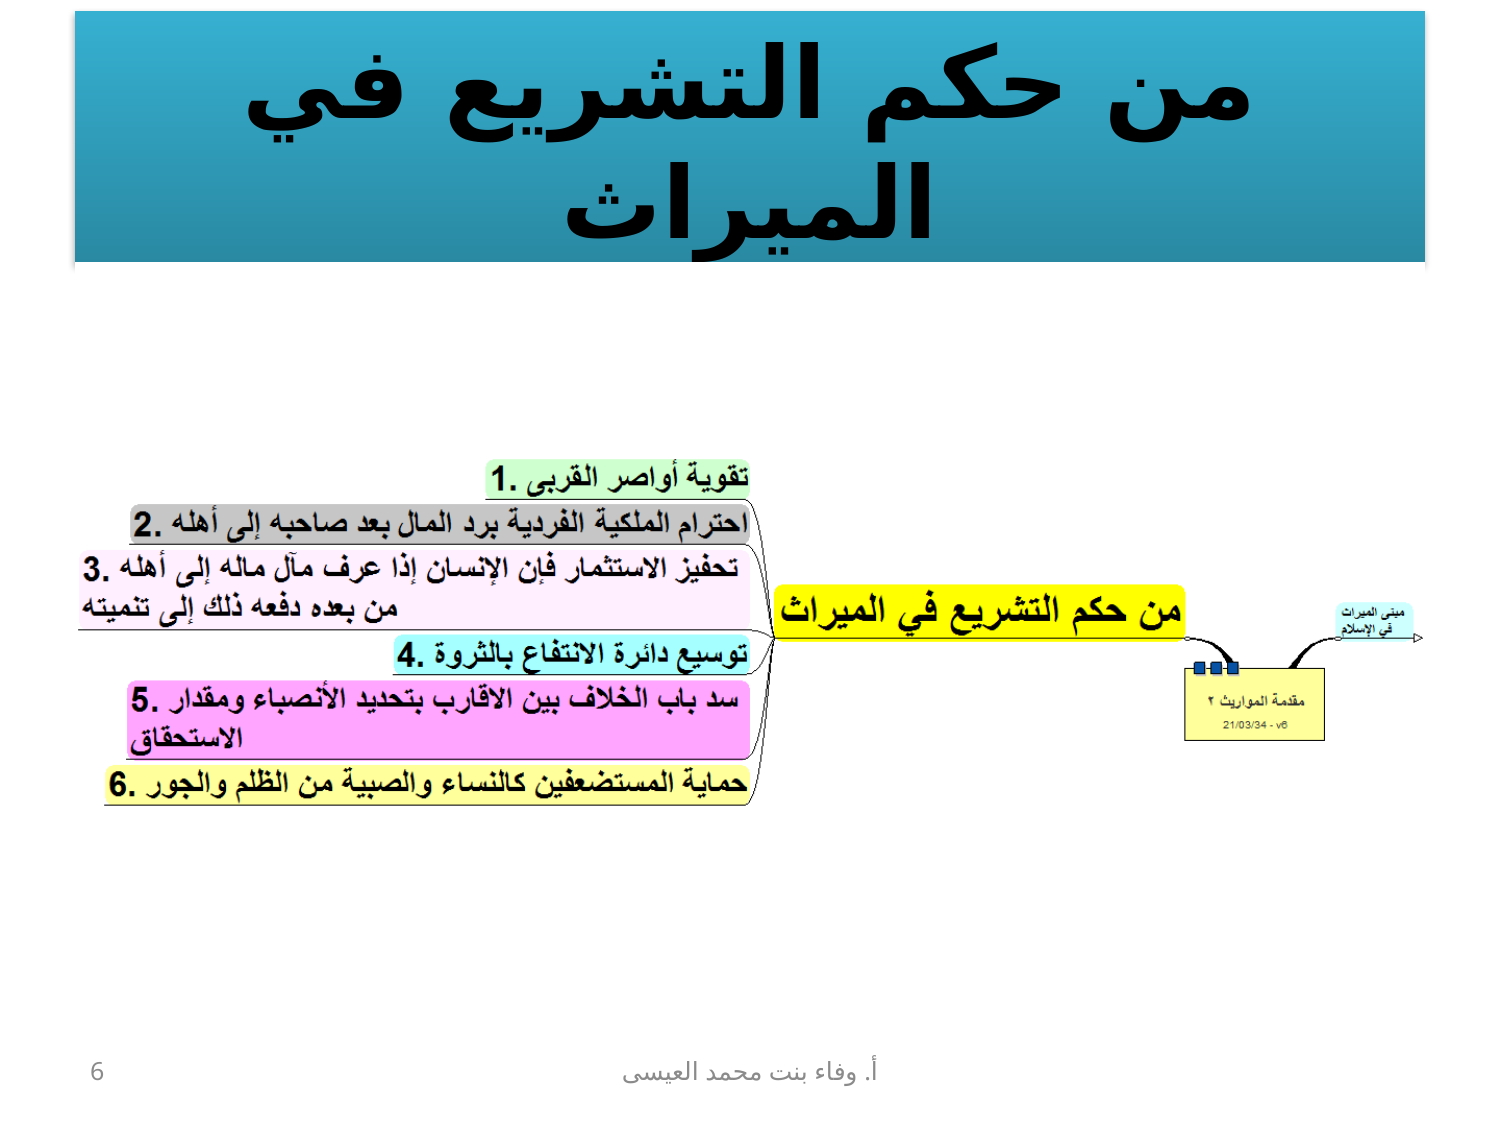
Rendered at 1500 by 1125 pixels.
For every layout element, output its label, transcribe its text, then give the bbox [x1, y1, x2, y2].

slide_number 6 [75, 1042, 425, 1103]
picture [74, 262, 1426, 1005]
title من حكم التشريع في الميراث [75, 11, 1425, 262]
footer أ. وفاء بنت محمد العيسى [512, 1042, 988, 1103]
